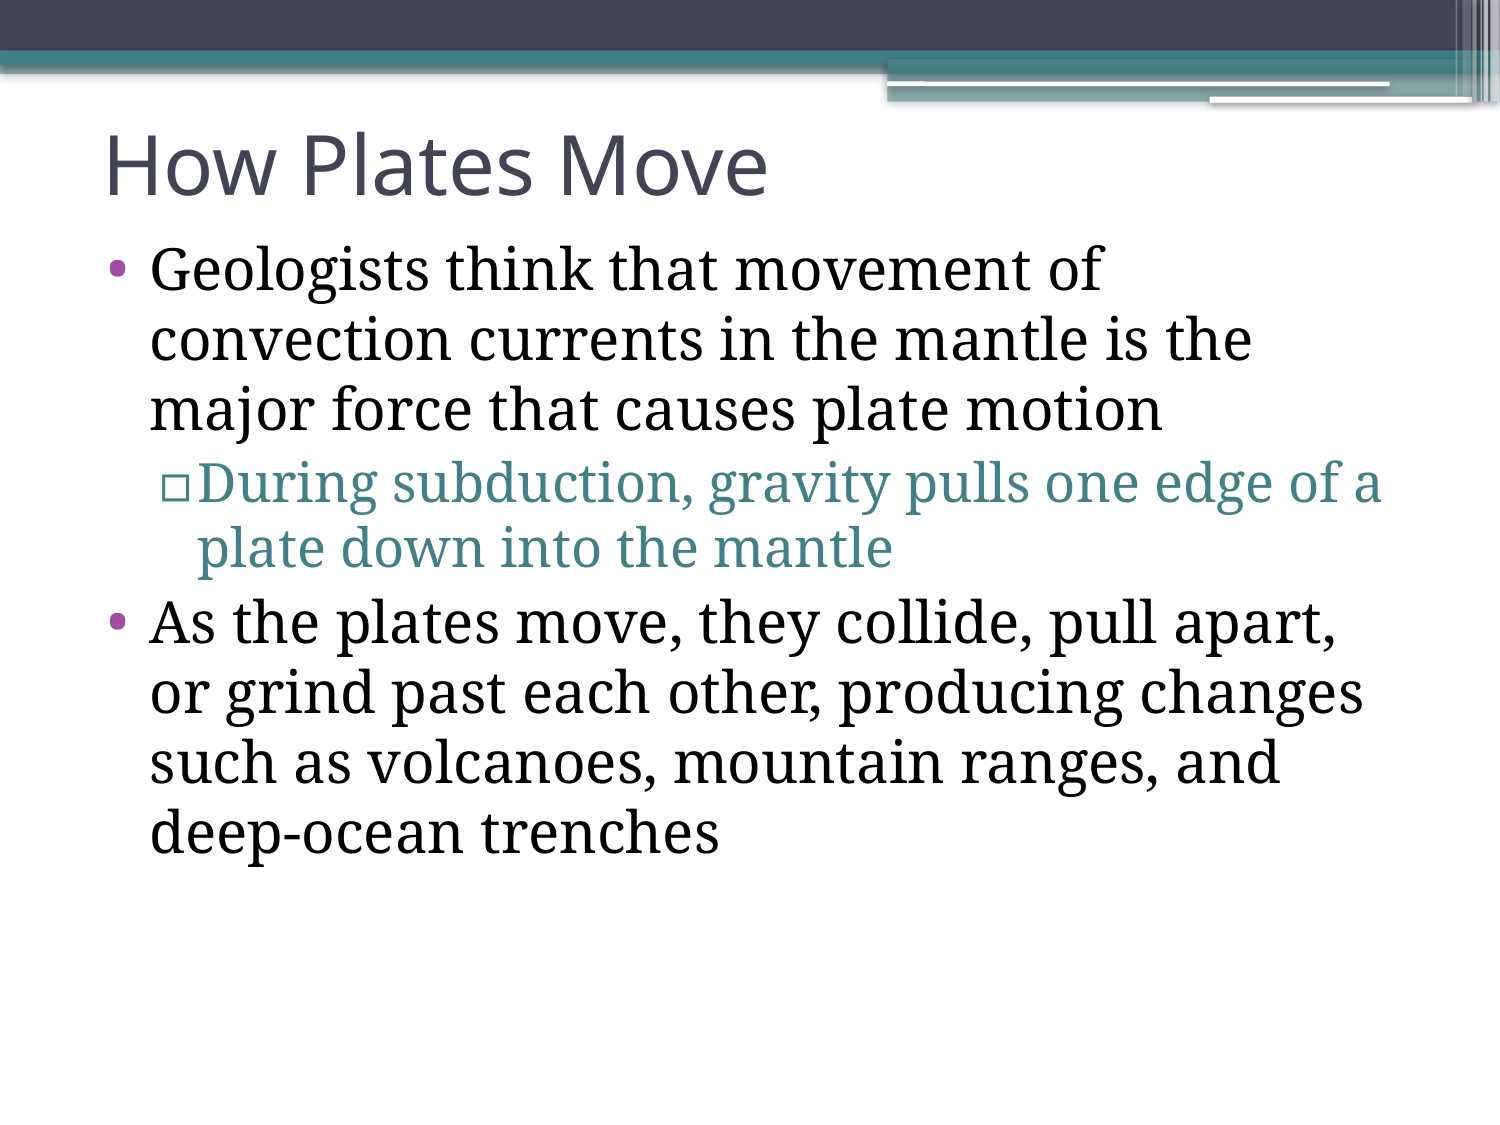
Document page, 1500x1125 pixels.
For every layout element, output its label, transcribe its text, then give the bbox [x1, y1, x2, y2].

list Geologists think that movement of convection currents in the mantle is the major force that causes plate motion During subduction, gravity pulls one edge of a plate down into the mantle As the plates move, they collide, pull apart, or grind past each other, producing changes such as volcanoes, mountain ranges, and deep-ocean trenches [75, 224, 1425, 1079]
title How Plates Move [87, 75, 1438, 250]
